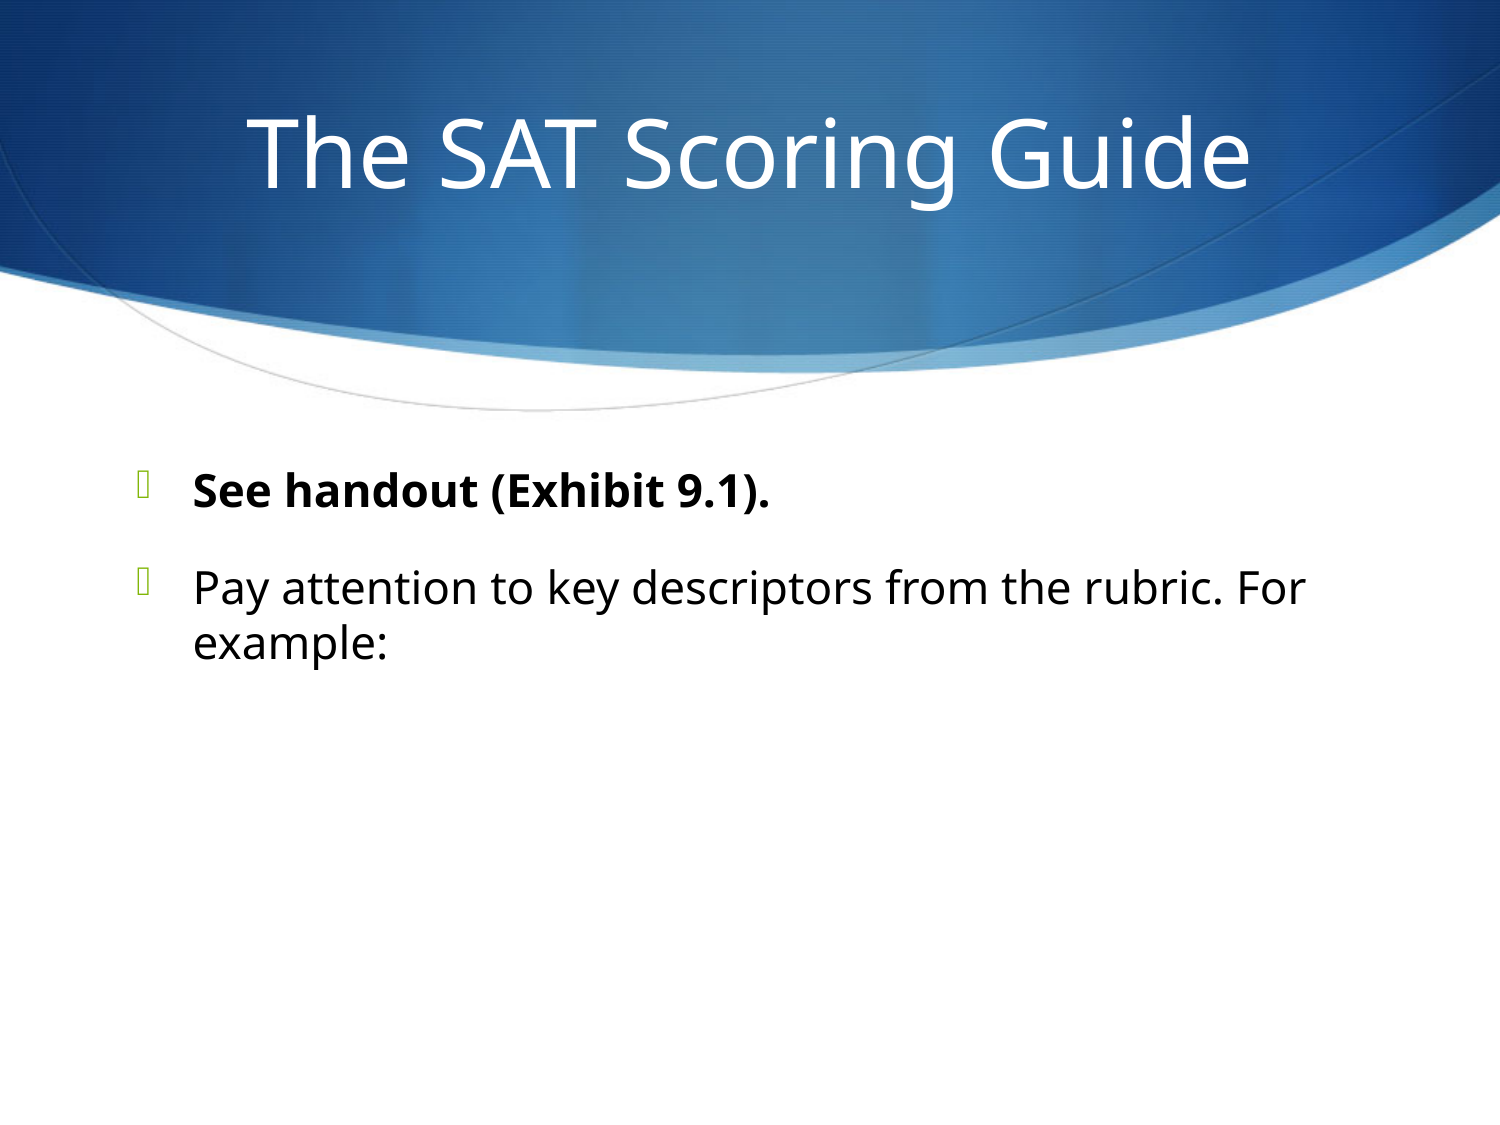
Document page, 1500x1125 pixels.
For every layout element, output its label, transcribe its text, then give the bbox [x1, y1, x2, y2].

title The SAT Scoring Guide [74, 56, 1426, 245]
picture [0, 0, 1500, 1125]
list See handout (Exhibit 9.1). Pay attention to key descriptors from the rubric. For example: [121, 453, 1379, 1082]
